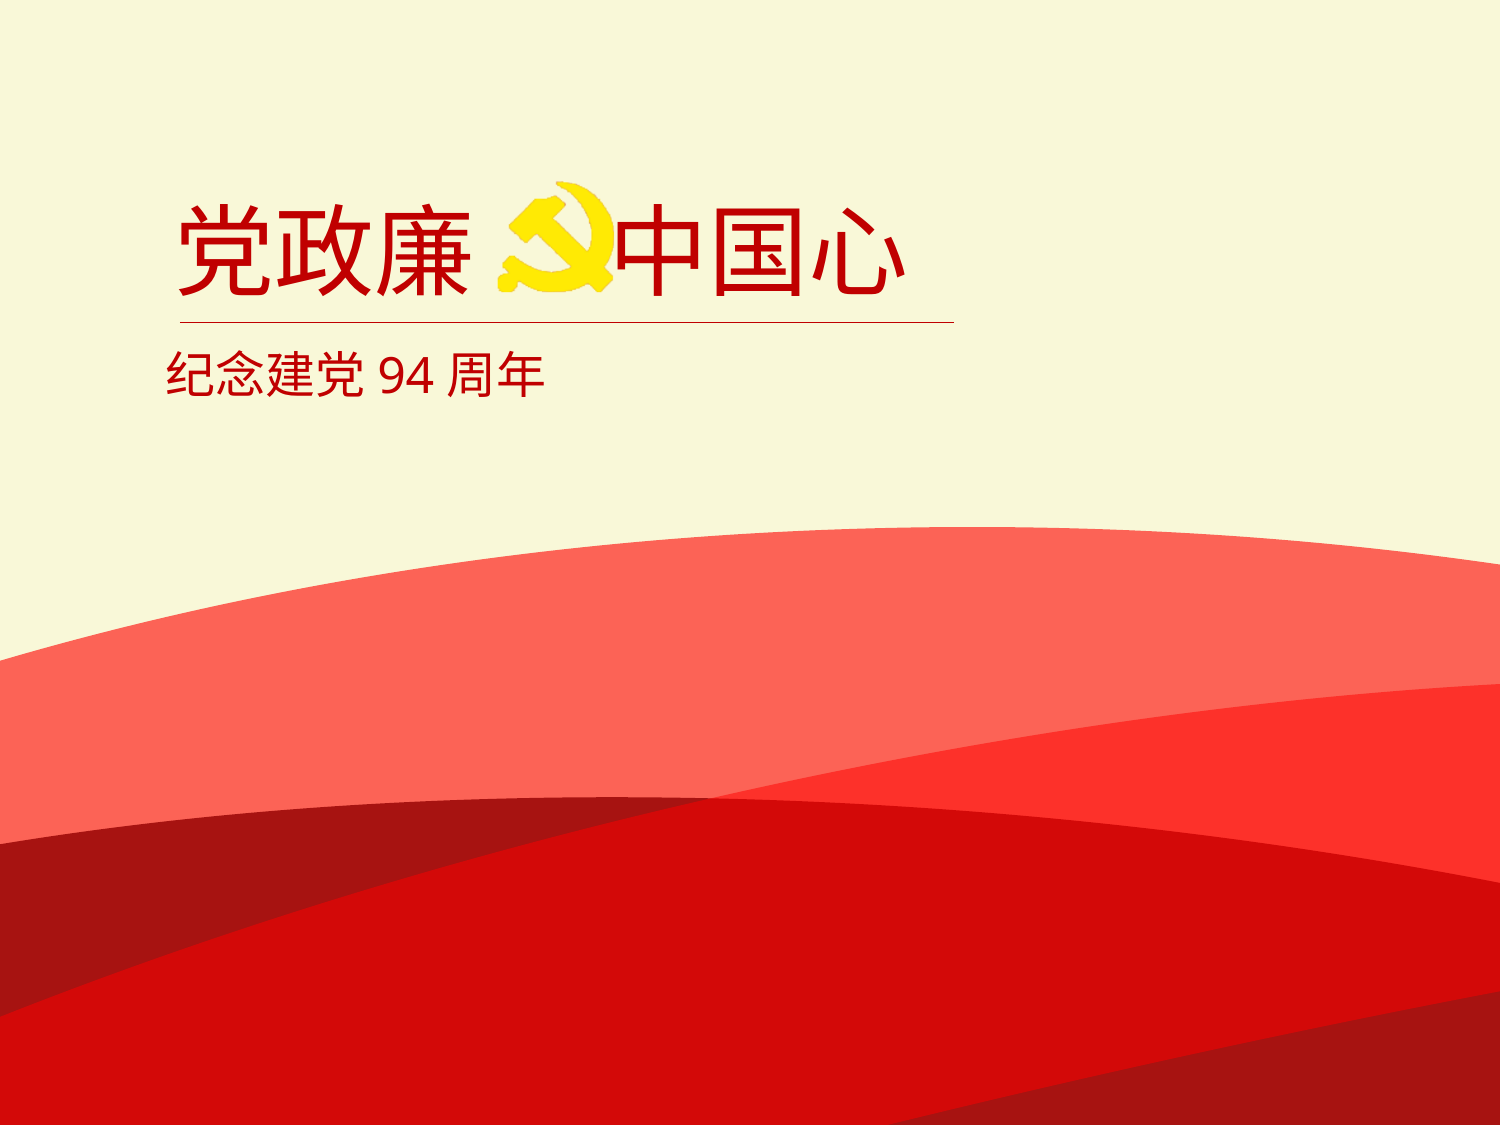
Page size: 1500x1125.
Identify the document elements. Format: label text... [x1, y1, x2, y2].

text_box 纪念建党94周年 [150, 336, 561, 411]
picture [486, 167, 628, 309]
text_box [0, 526, 1500, 1125]
text_box 党政廉 中国心 [159, 194, 1065, 318]
